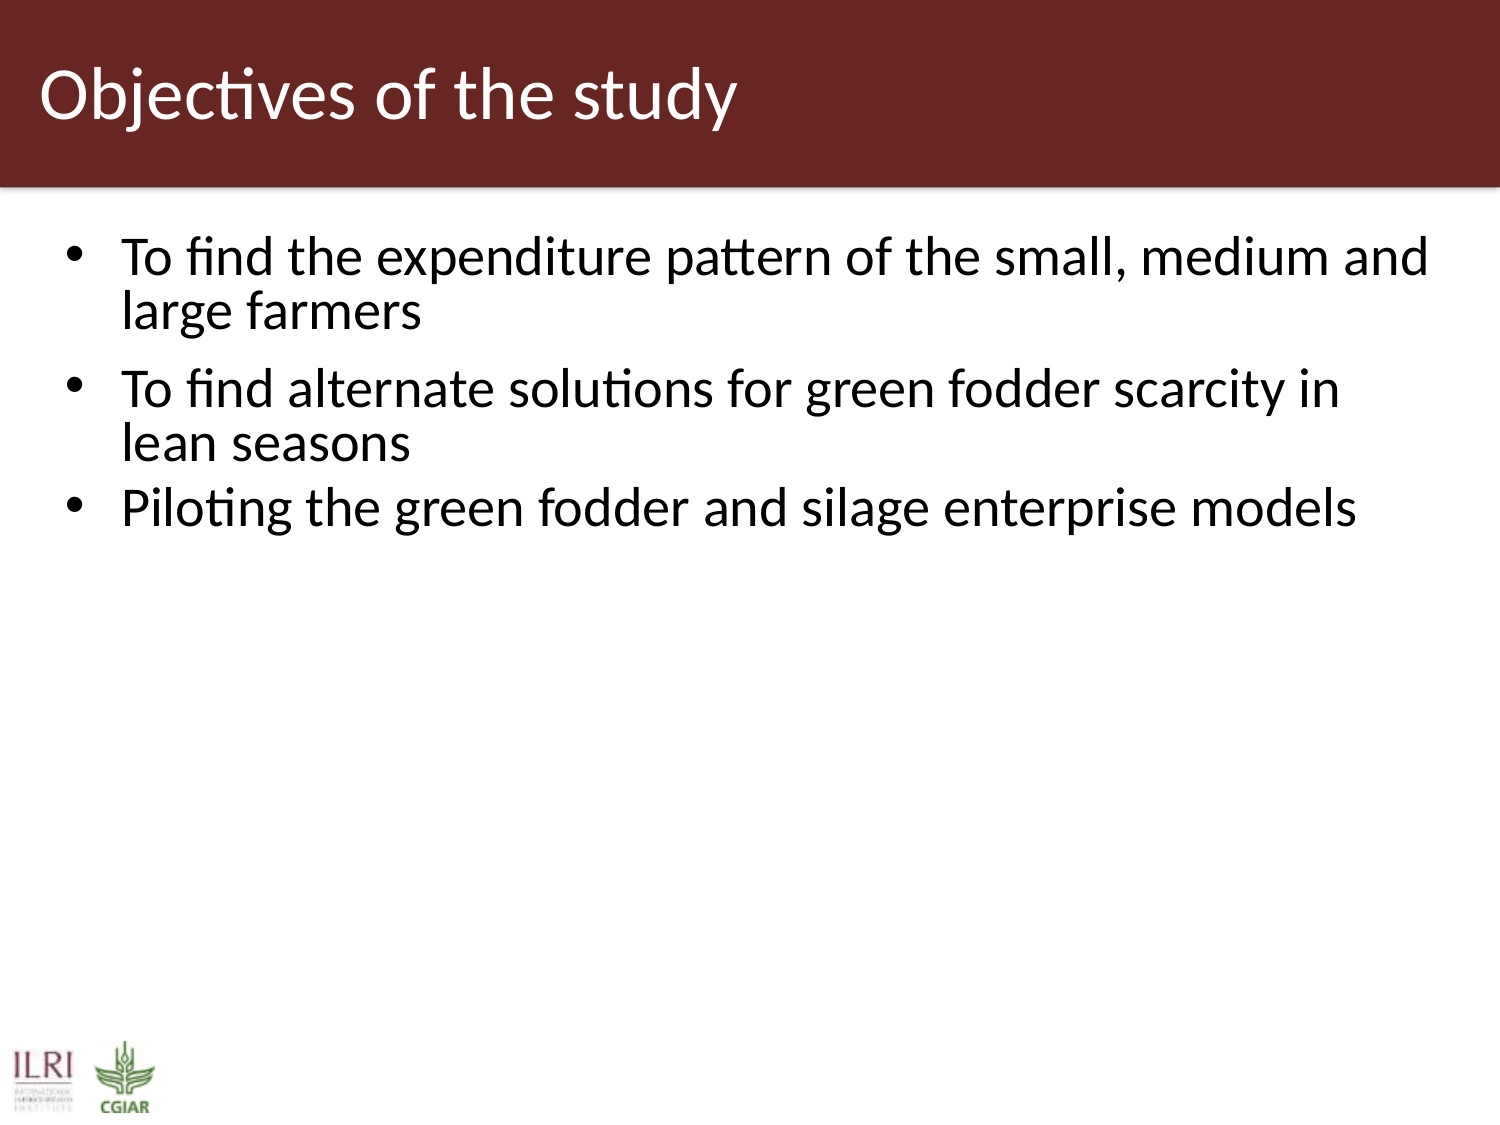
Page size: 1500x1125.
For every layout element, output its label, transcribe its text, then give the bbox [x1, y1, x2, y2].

picture [12, 1049, 74, 1113]
list To find the expenditure pattern of the small, medium and large farmers To find alternate solutions for green fodder scarcity in lean seasons Piloting the green fodder and silage enterprise models [50, 224, 1450, 1050]
picture [94, 1050, 155, 1113]
title Objectives of the study [24, 37, 1375, 225]
